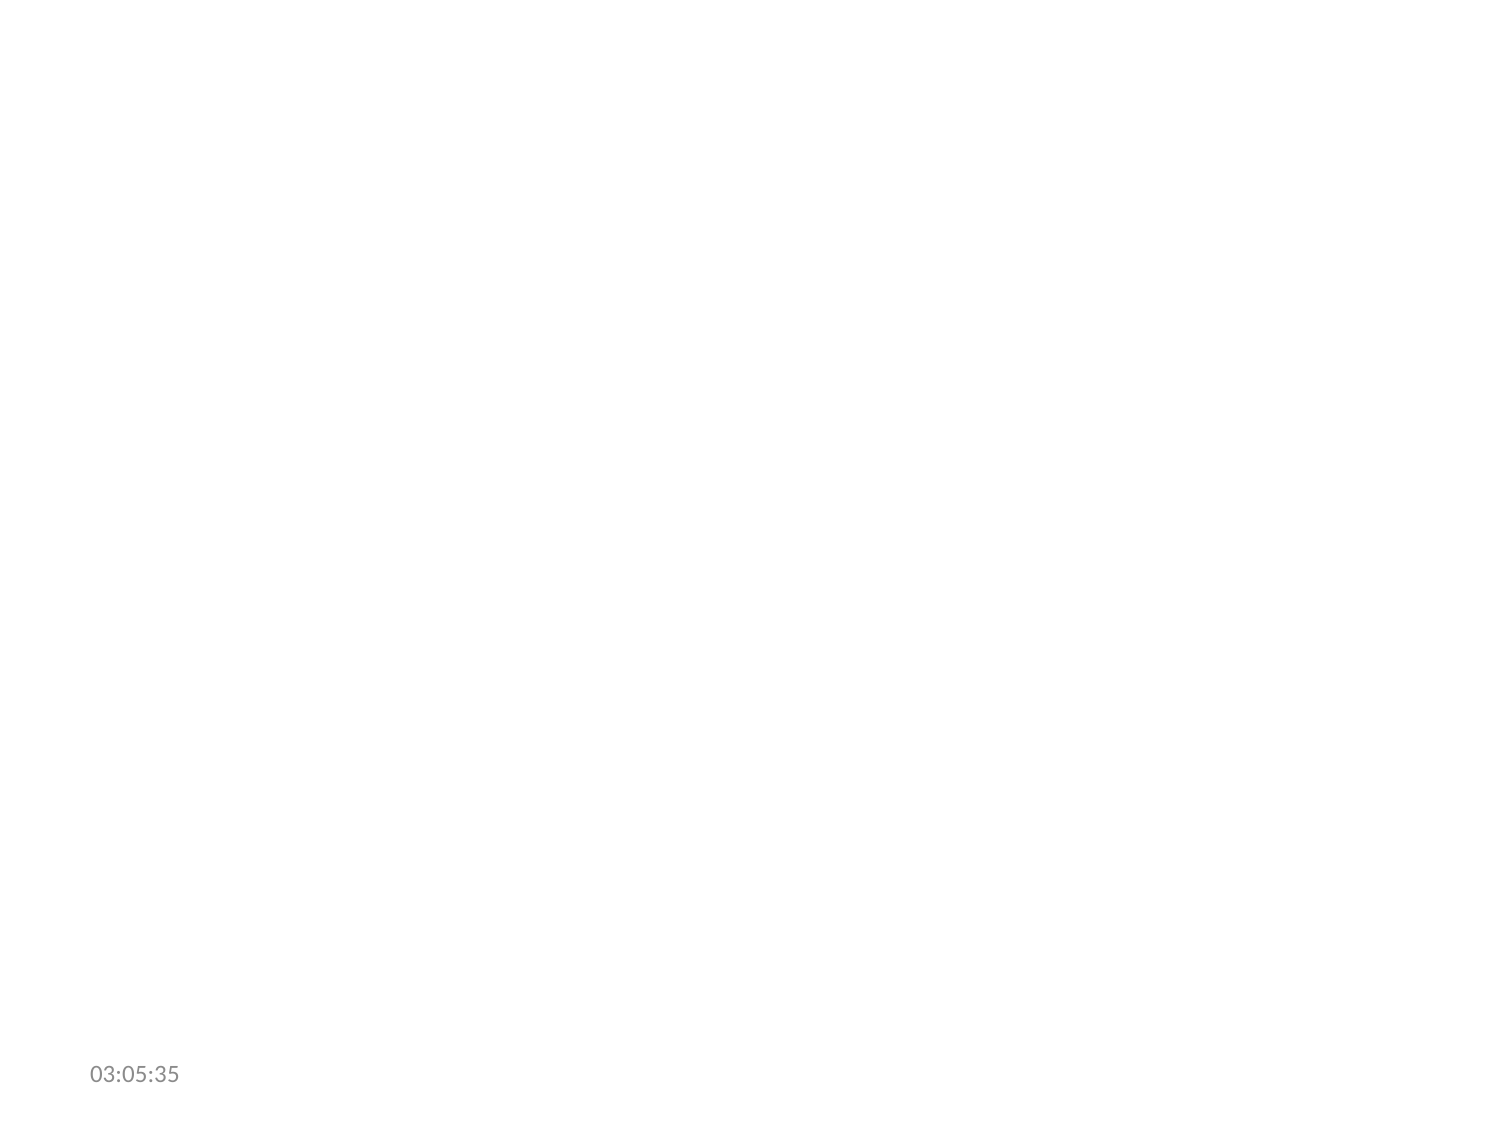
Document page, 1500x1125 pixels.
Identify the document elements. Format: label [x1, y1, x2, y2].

slide_number [75, 1042, 425, 1103]
